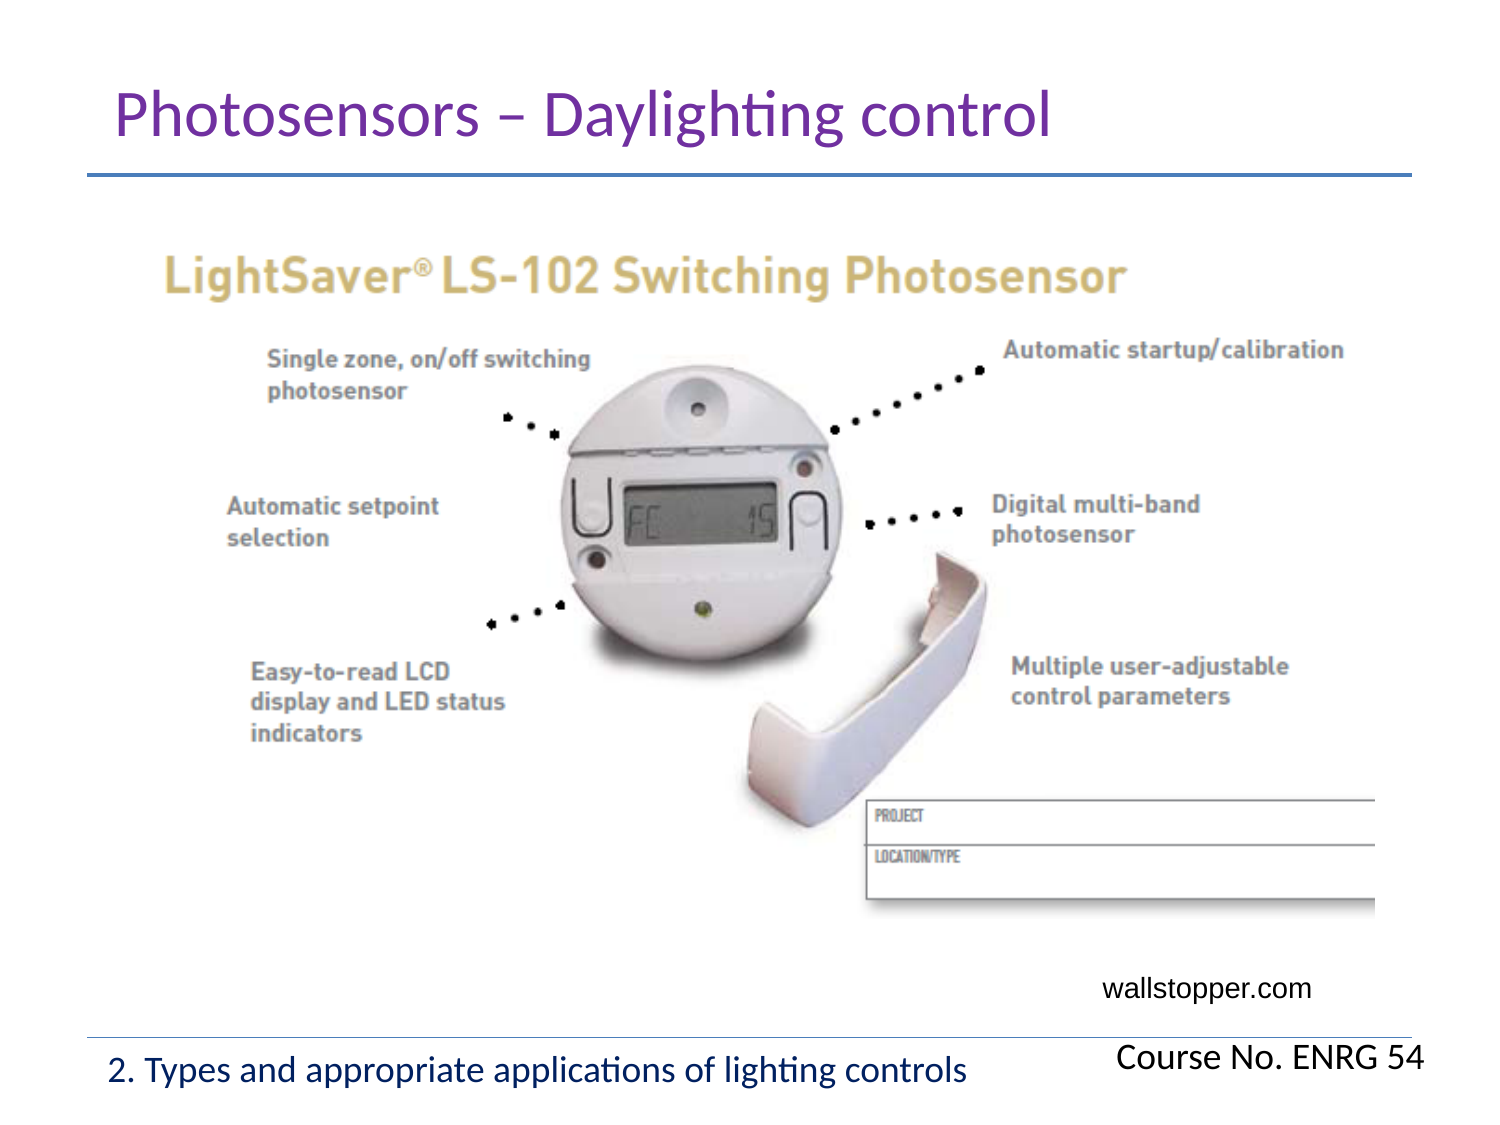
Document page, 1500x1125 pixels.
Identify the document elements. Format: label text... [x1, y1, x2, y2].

text_box 2. Types and appropriate applications of lighting controls [92, 1046, 984, 1098]
text_box Course No. ENRG 54 [1101, 1024, 1441, 1085]
picture [124, 206, 1376, 919]
text_box wallstopper.com [1087, 962, 1328, 1013]
text_box Photosensors – Daylighting control [99, 62, 1400, 158]
